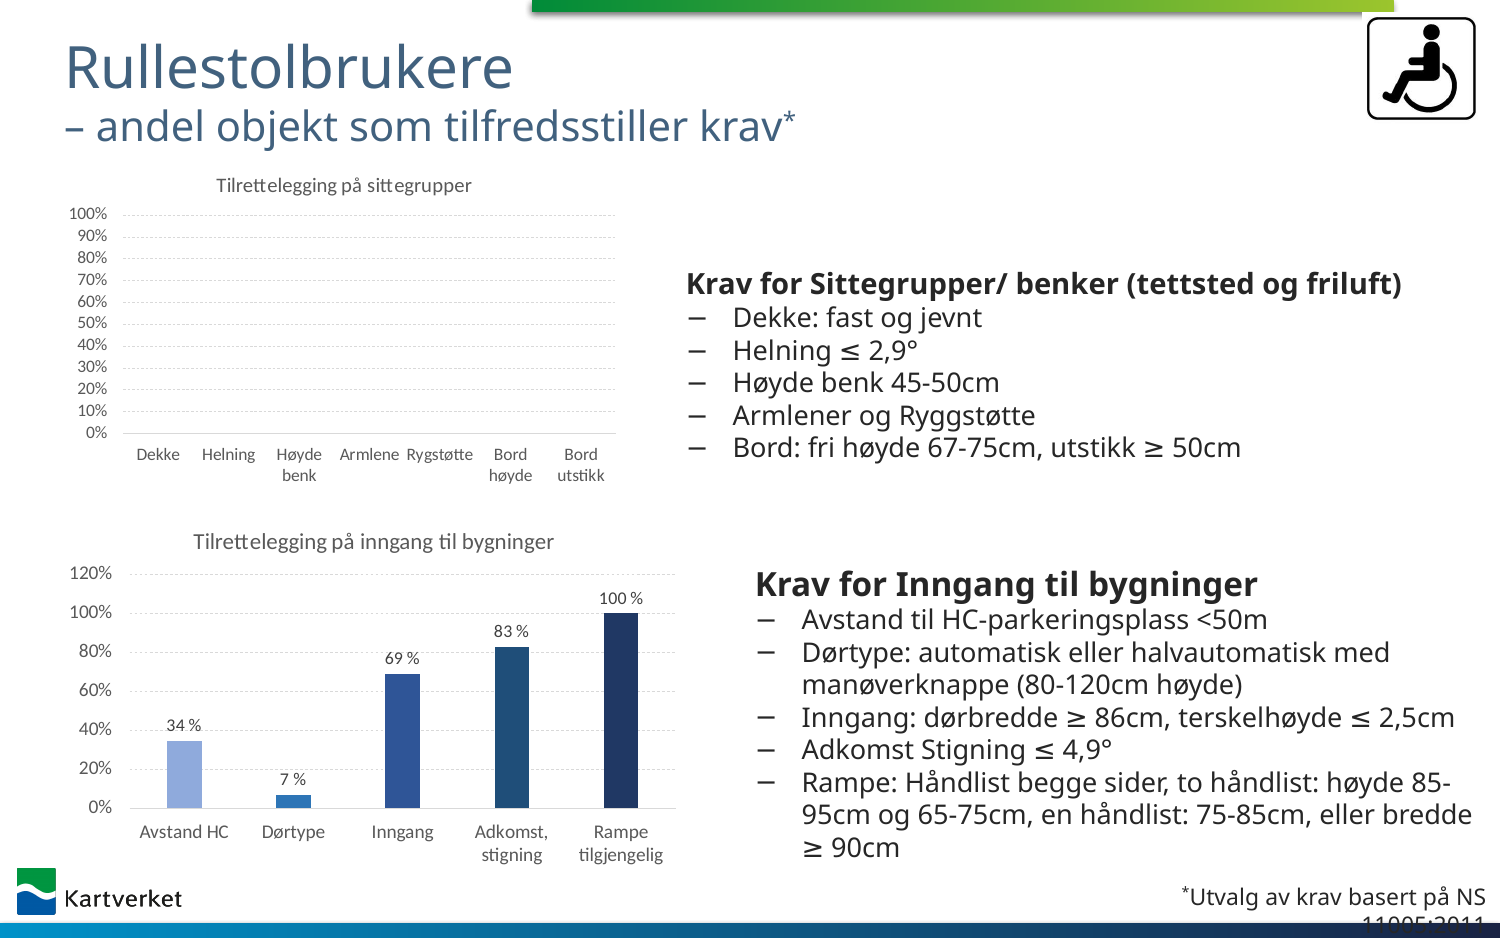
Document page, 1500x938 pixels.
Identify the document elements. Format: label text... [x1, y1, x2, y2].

text_box Krav for Inngang til bygninger Avstand til HC-parkeringsplass <50m Dørtype: automatisk eller halvautomatisk med manøverknappe (80-120cm høyde) Inngang: dørbredde ≥ 86cm, terskelhøyde ≤ 2,5cm Adkomst Stigning ≤ 4,9° Rampe: Håndlist begge sider, to håndlist: høyde 85-95cm og 65-75cm, en håndlist: 75-85cm, eller bredde ≥ 90cm [740, 555, 1491, 870]
text_box Krav for Sittegrupper/ benker (tettsted og friluft) Dekke: fast og jevnt Helning ≤ 2,9° Høyde benk 45-50cm Armlener og Ryggstøtte Bord: fri høyde 67-75cm, utstikk ≥ 50cm [670, 258, 1418, 471]
picture [1362, 12, 1481, 126]
picture [62, 166, 626, 492]
picture [62, 520, 687, 874]
text_box *Utvalg av krav basert på NS 11005:2011 [1068, 873, 1500, 938]
text_box Rullestolbrukere – andel objekt som tilfredsstiller krav* [49, 25, 1431, 158]
